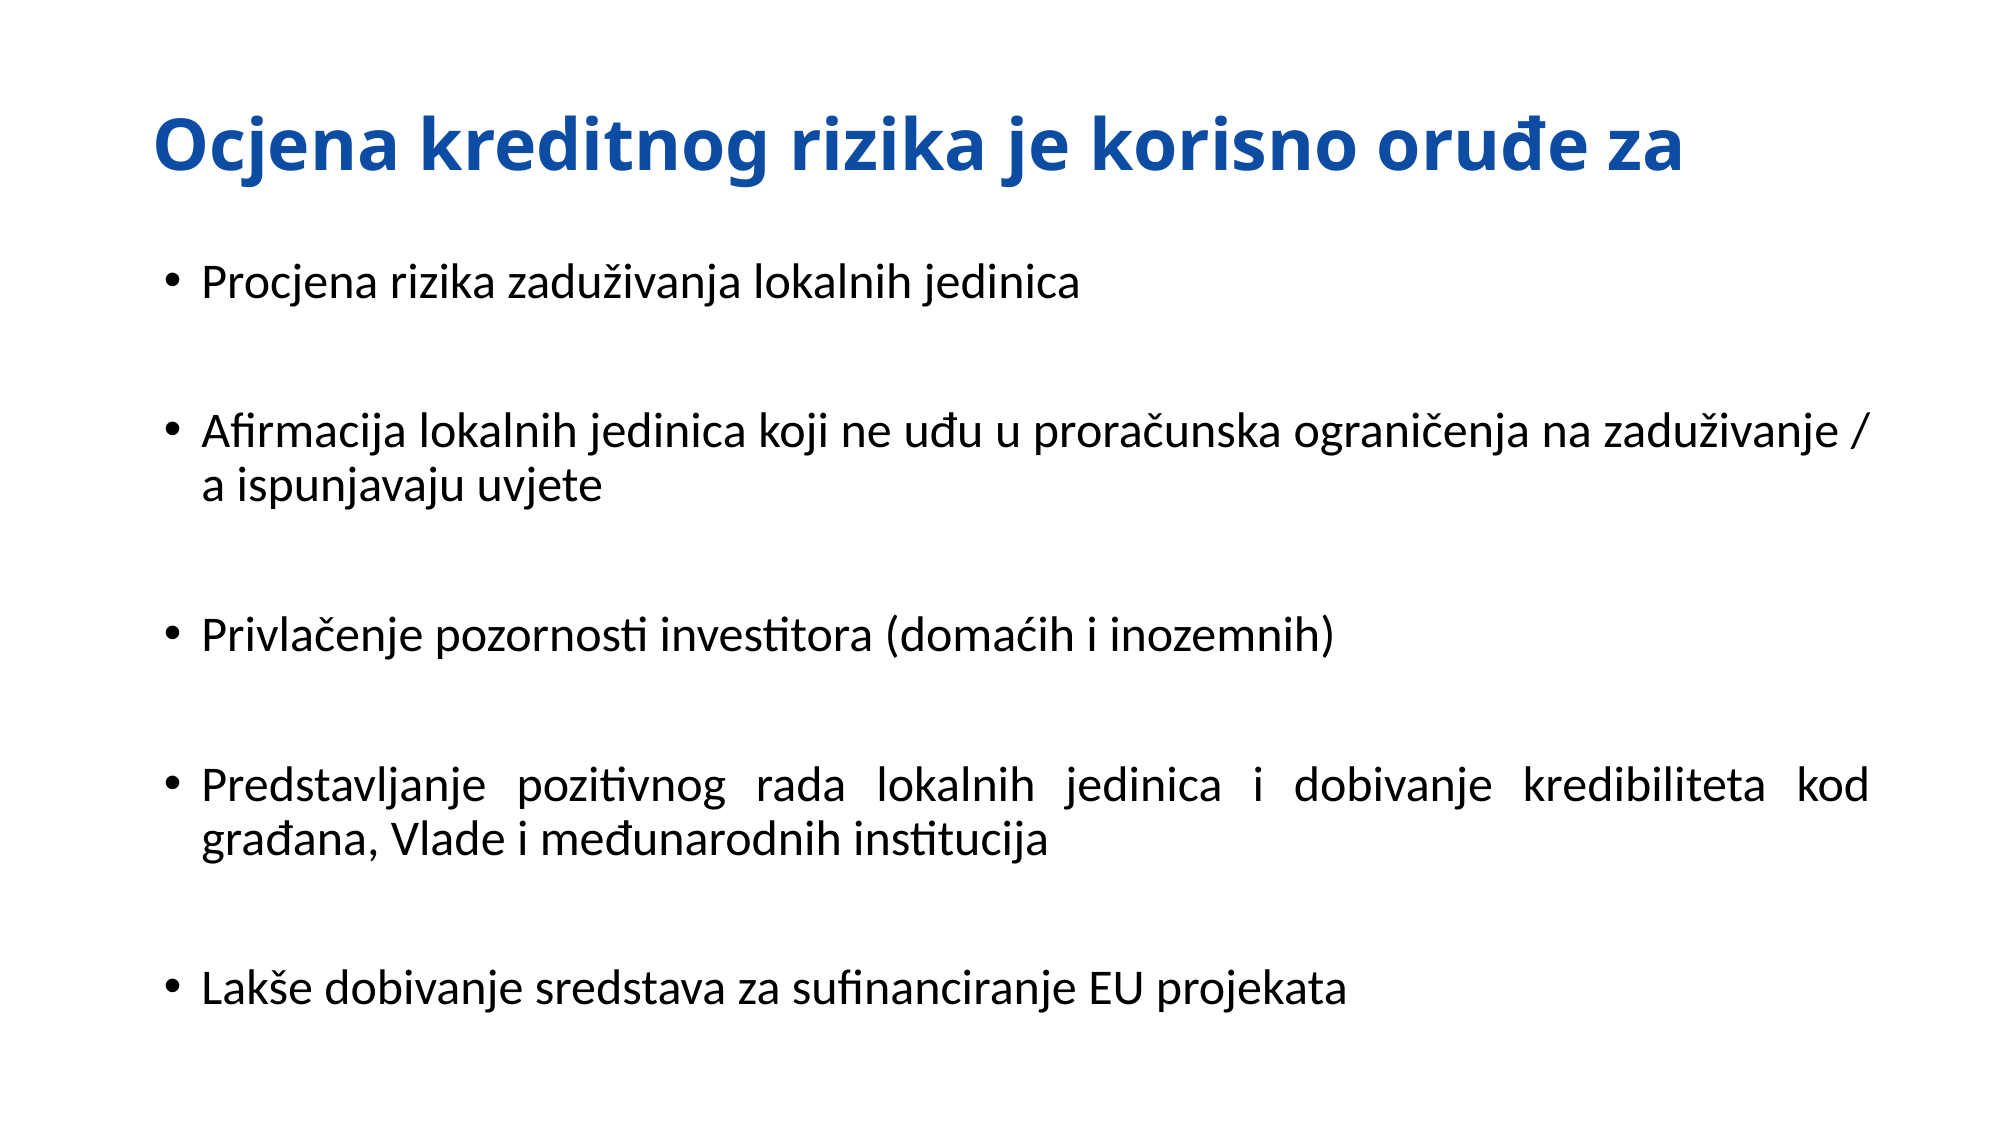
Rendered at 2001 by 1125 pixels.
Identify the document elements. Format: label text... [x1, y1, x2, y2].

list Procjena rizika zaduživanja lokalnih jedinica Afirmacija lokalnih jedinica koji ne uđu u proračunska ograničenja na zaduživanje / a ispunjavaju uvjete Privlačenje pozornosti investitora (domaćih i inozemnih) Predstavljanje pozitivnog rada lokalnih jedinica i dobivanje kredibiliteta kod građana, Vlade i međunarodnih institucija Lakše dobivanje sredstava za sufinanciranje EU projekata [148, 247, 1886, 984]
title Ocjena kreditnog rizika je korisno oruđe za [137, 59, 1863, 229]
